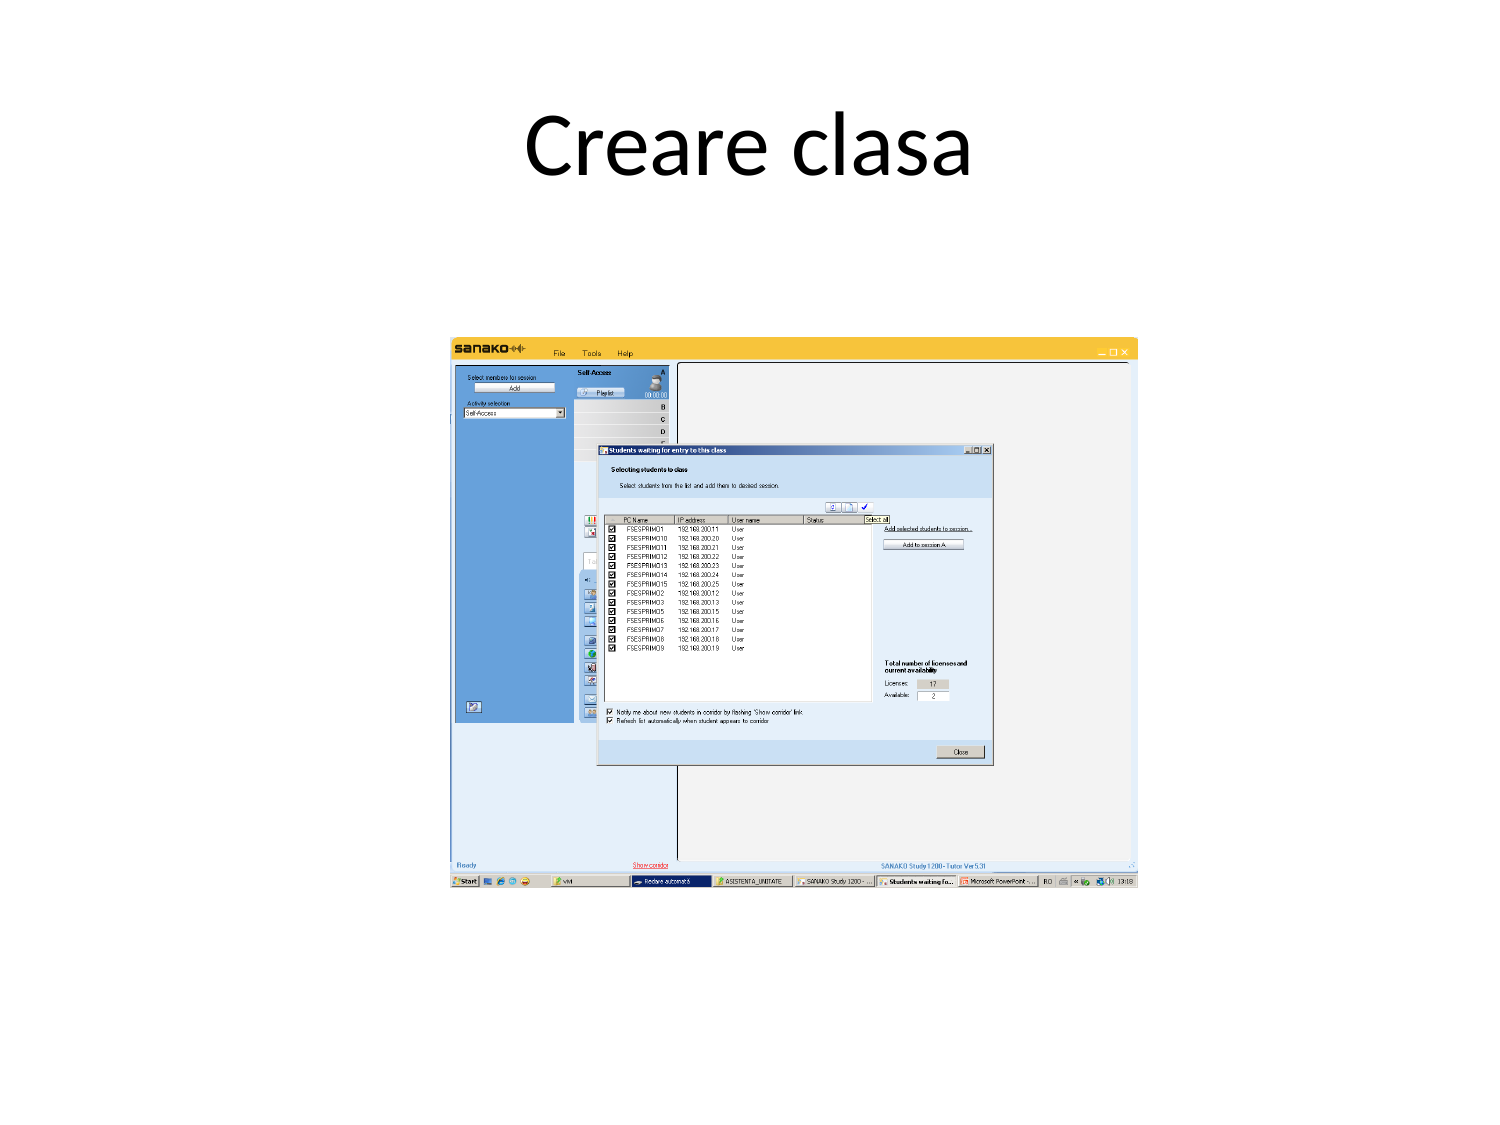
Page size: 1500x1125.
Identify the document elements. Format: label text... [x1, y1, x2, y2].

picture [449, 337, 1138, 888]
title Creare clasa [75, 45, 1425, 233]
